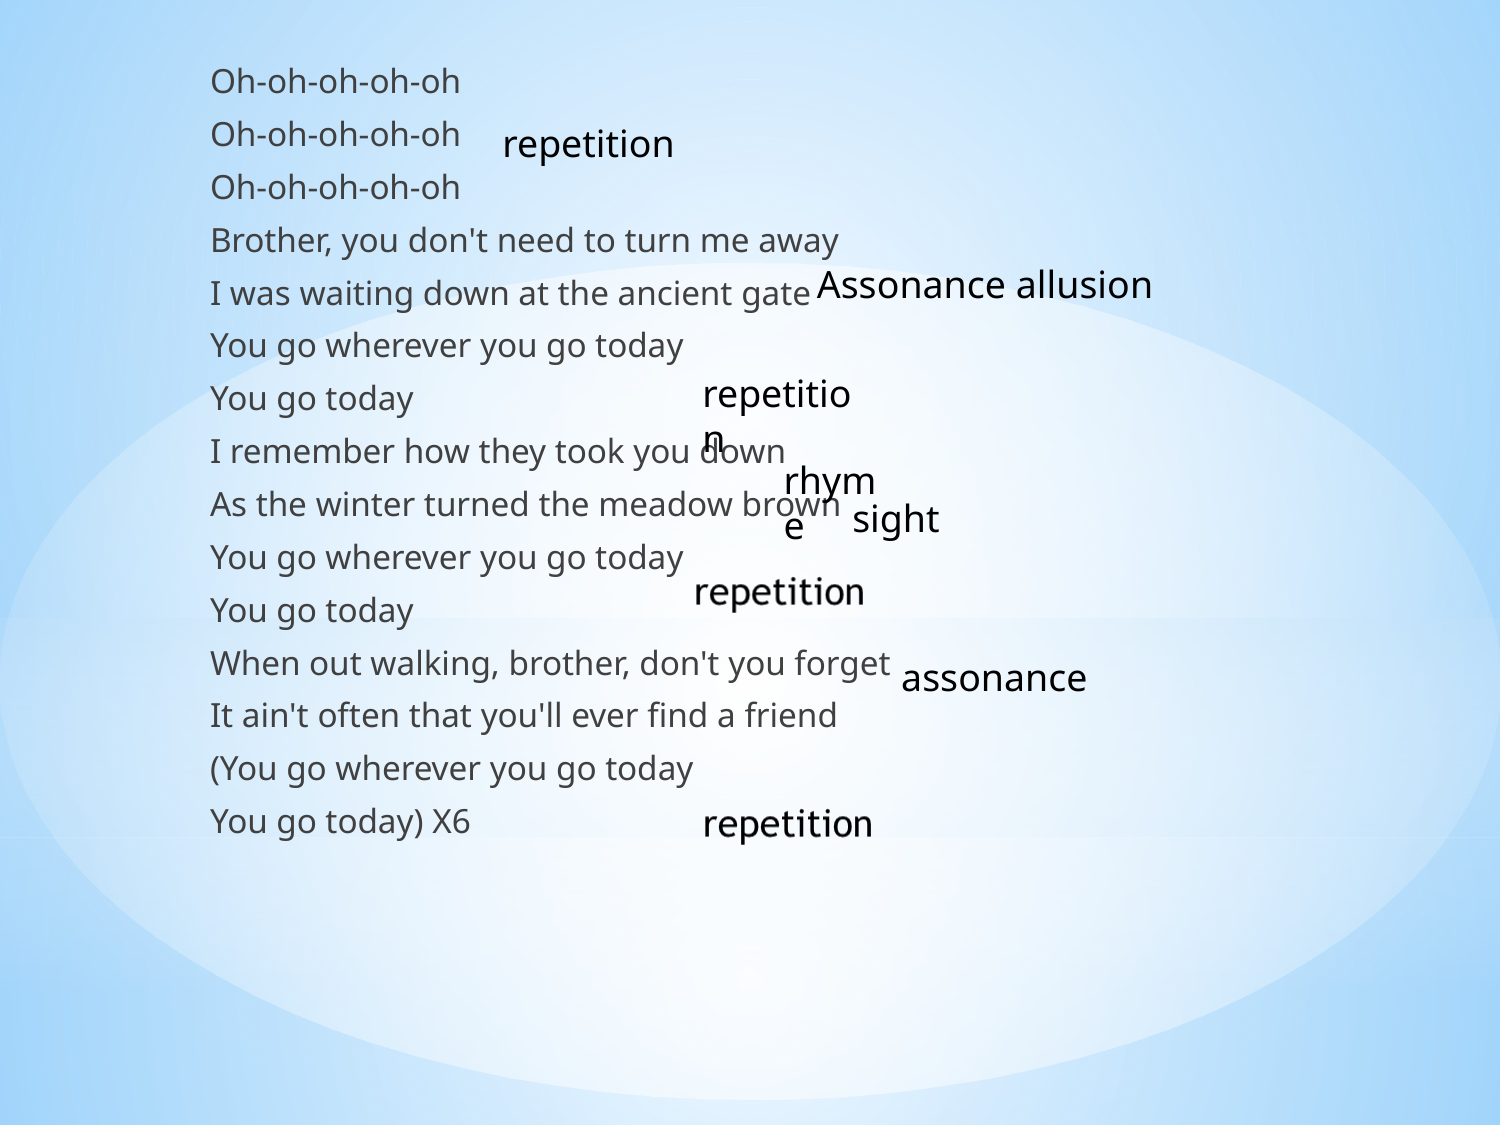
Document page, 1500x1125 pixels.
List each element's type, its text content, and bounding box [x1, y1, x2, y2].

text_box rhyme [768, 449, 907, 555]
picture [678, 787, 897, 868]
text_box Assonance allusion [802, 253, 1169, 314]
text_box sight [907, 487, 1075, 548]
text_box repetition [687, 362, 888, 468]
text_box repetition [487, 112, 788, 173]
list Oh-oh-oh-oh-oh Oh-oh-oh-oh-oh Oh-oh-oh-oh-oh Brother, you don't need to turn me away I was waiting down at the ancient gate You go wherever you go today You go today I remember how they took you down As the winter turned the meadow brown You go wherever you go today You go today When out walking, brother, don't you forget It ain't often that you'll ever find a friend (You go wherever you go today You go today) X6 [187, 0, 1238, 570]
text_box assonance [886, 646, 1124, 707]
picture [670, 555, 888, 636]
